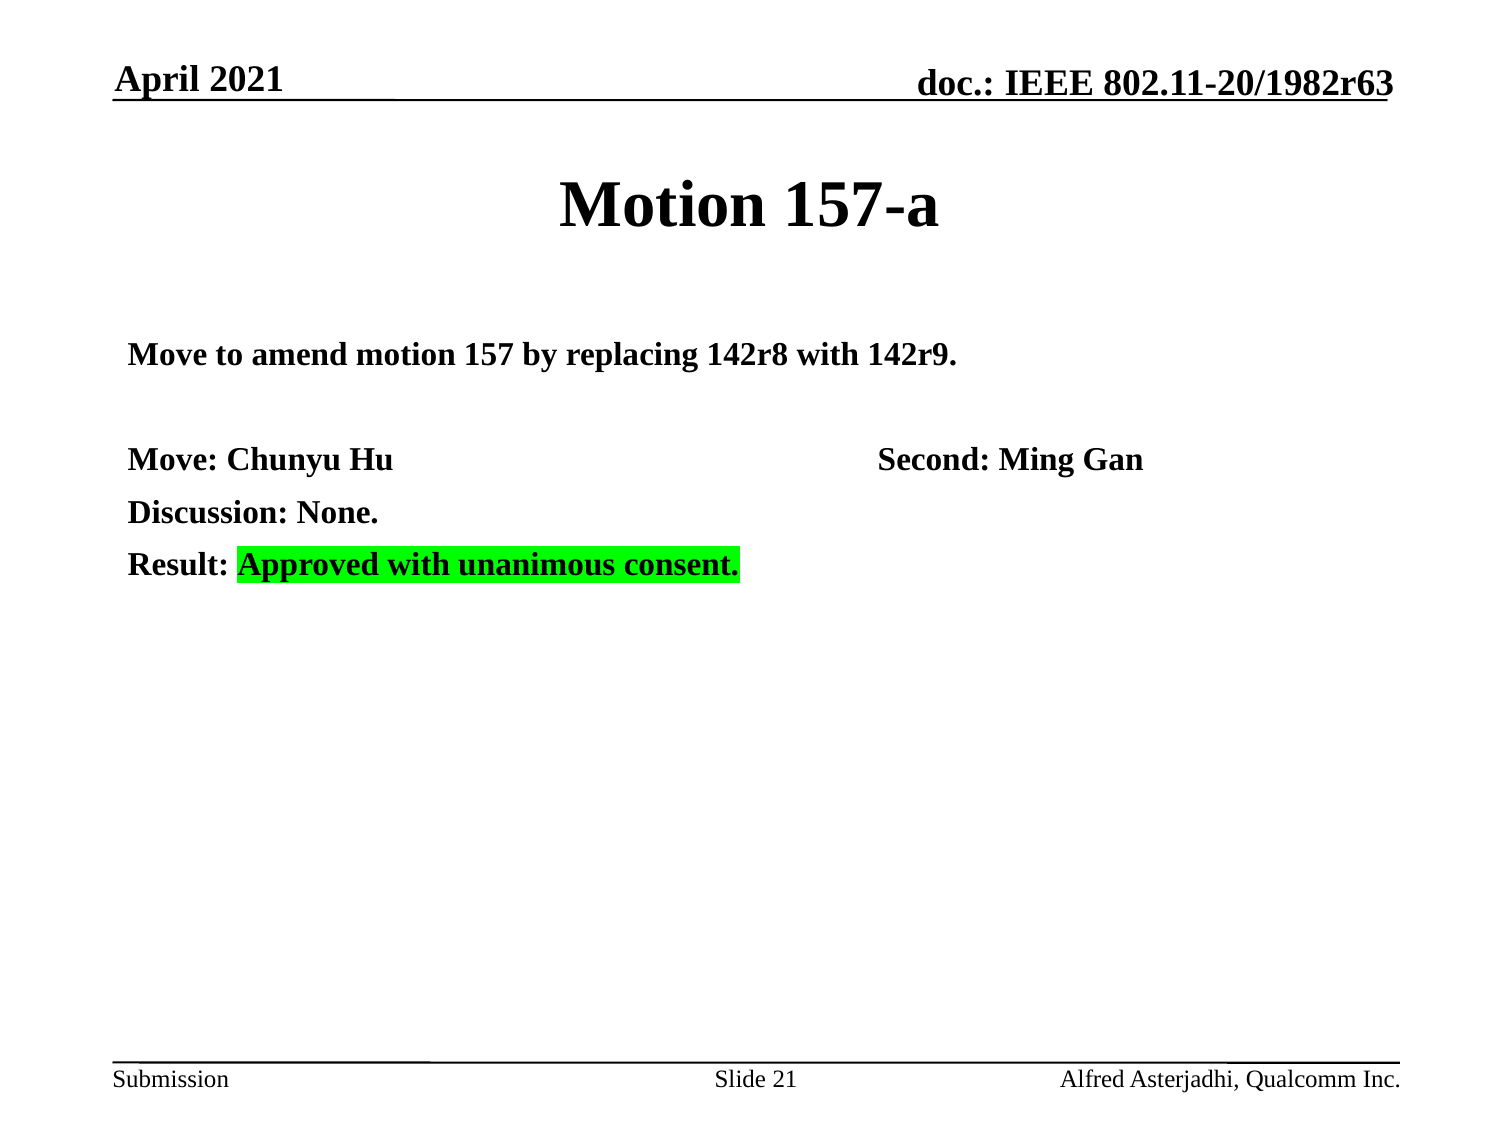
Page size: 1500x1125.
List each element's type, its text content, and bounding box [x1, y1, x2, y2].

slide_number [114, 54, 423, 100]
footer Alfred Asterjadhi, Qualcomm Inc. [878, 1061, 1402, 1093]
slide_number Slide 21 [712, 1061, 800, 1123]
title Motion 157-a [112, 112, 1388, 288]
list Move to amend motion 157 by replacing 142r8 with 142r9. Move: Chunyu Hu Second: Ming Gan Discussion: None. Result: Approved with unanimous consent. [112, 324, 1388, 1000]
